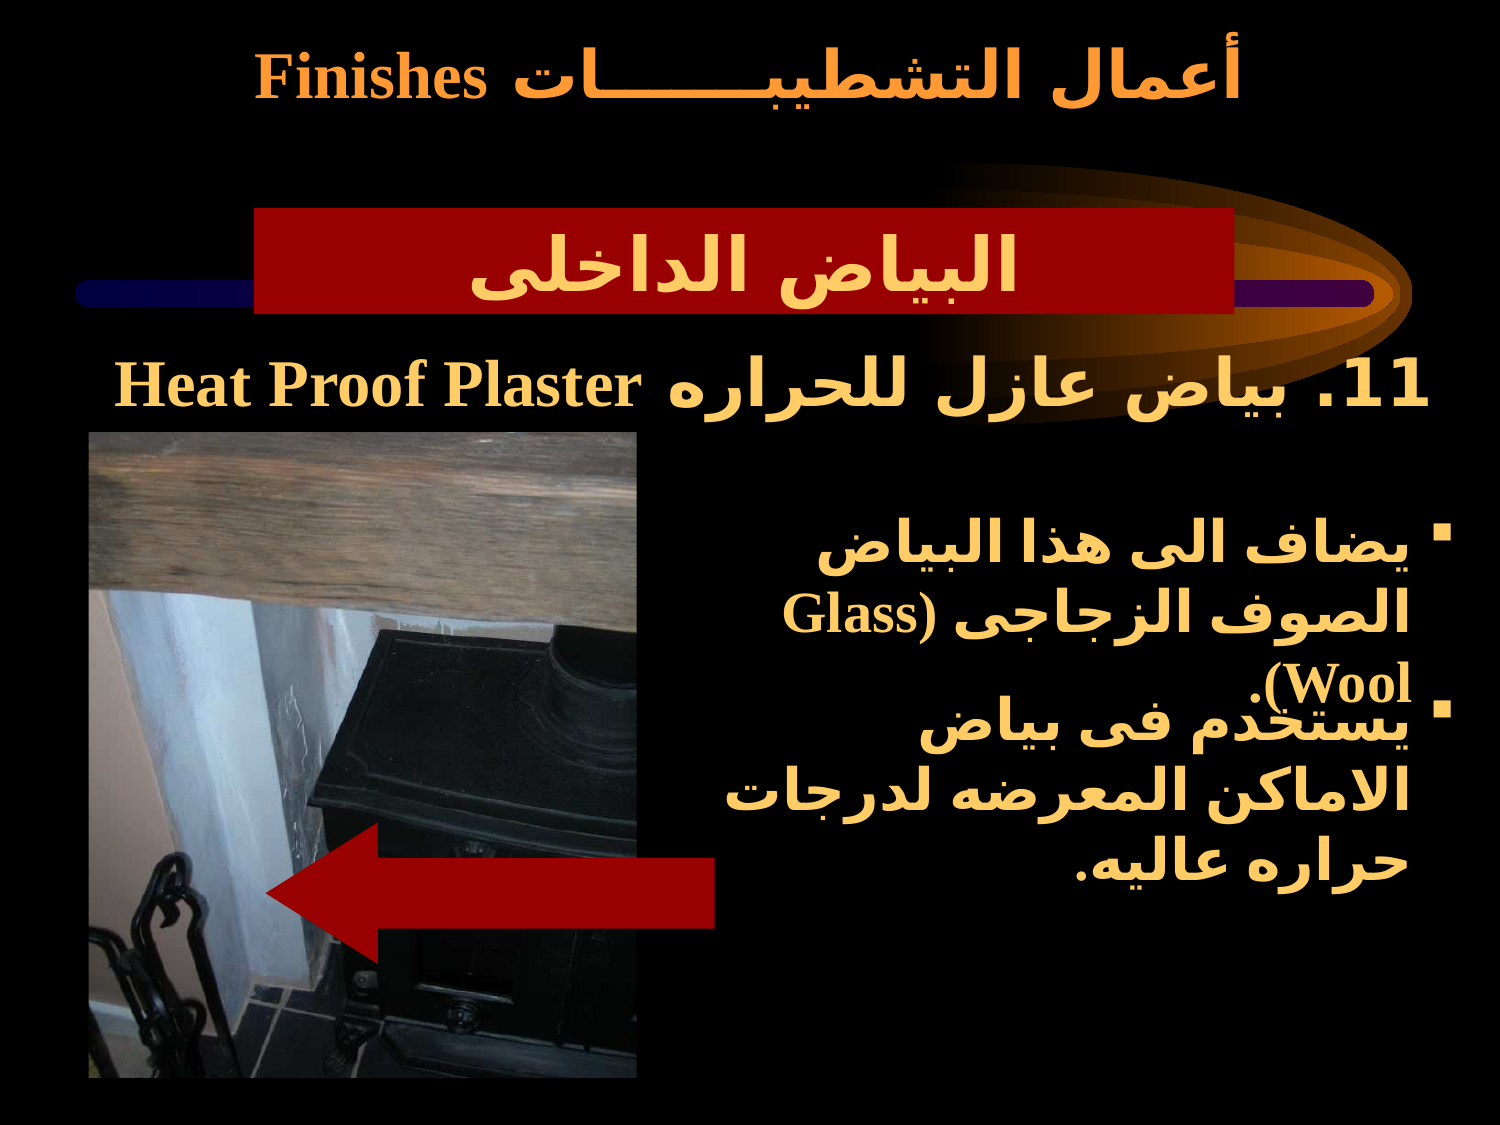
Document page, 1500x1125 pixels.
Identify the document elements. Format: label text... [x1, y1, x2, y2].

text_box يضاف الى هذا البياض الصوف الزجاجى (Glass Wool). [690, 515, 1471, 692]
text_box البياض الداخلى [253, 207, 1235, 315]
text_box أعمال التشطيبـــــــات Finishes [183, 19, 1317, 126]
text_box 11. بياض عازل للحراره Heat Proof Plaster [478, 326, 1046, 433]
picture [88, 432, 637, 1078]
text_box [641, 857, 715, 929]
text_box يستخدم فى بياض الاماكن المعرضه لدرجات حراره عاليه. [690, 692, 1471, 882]
